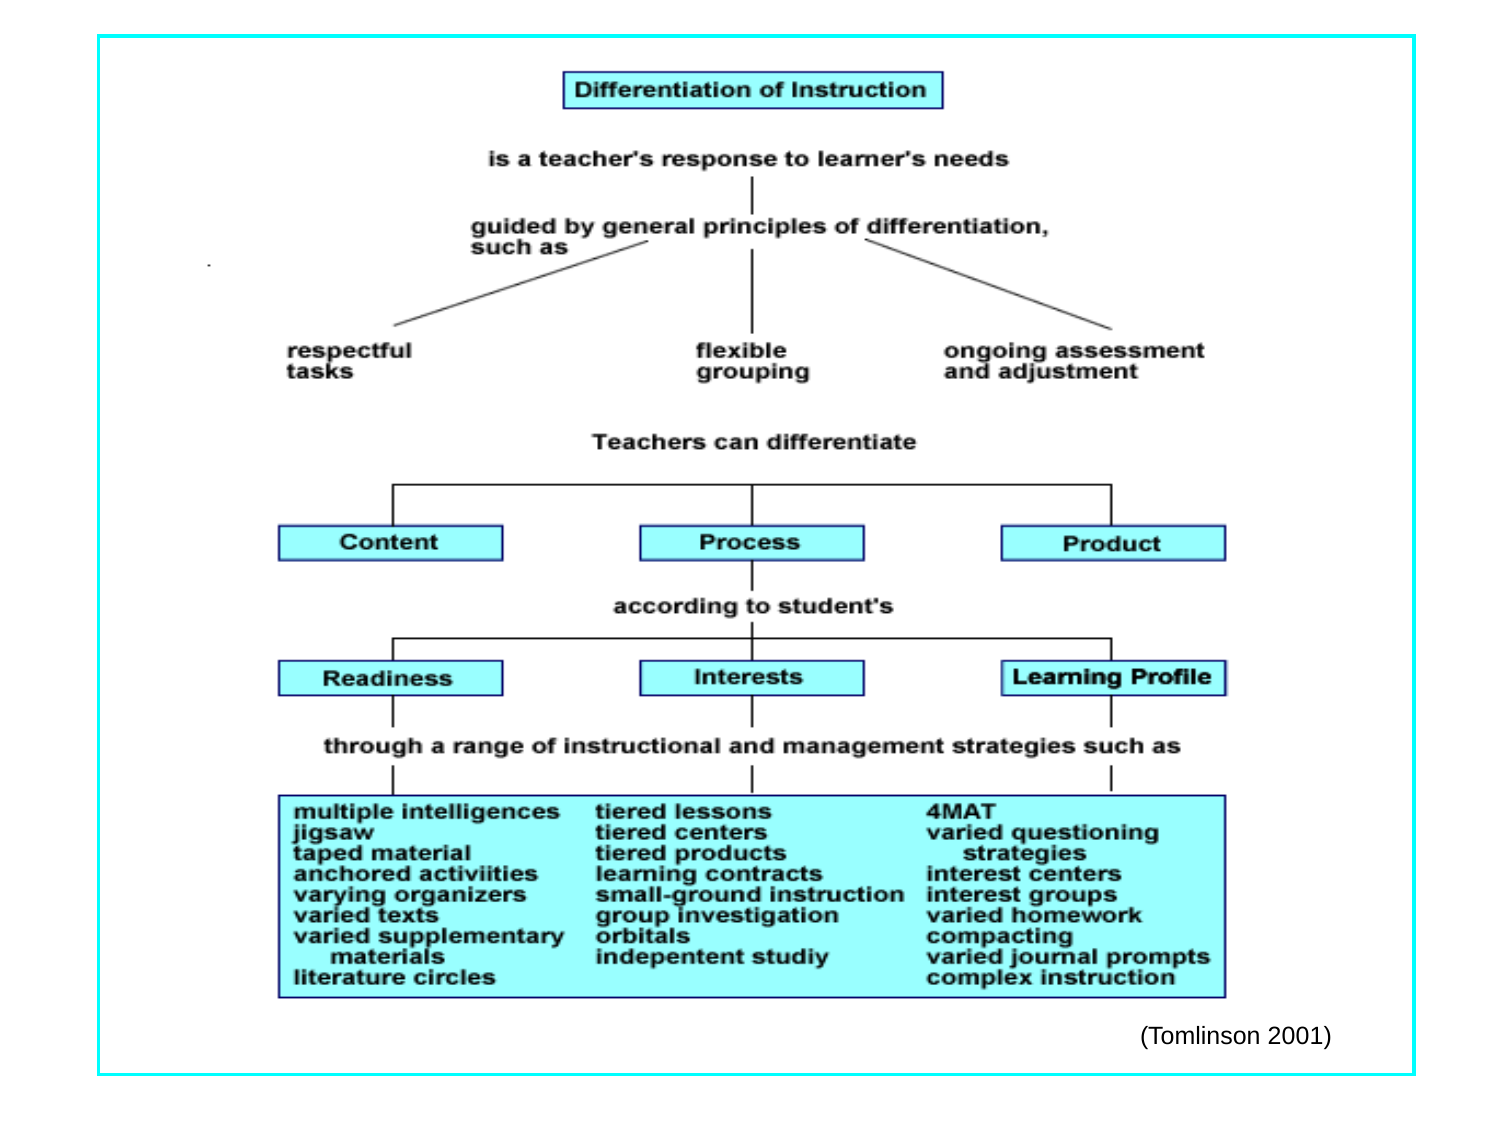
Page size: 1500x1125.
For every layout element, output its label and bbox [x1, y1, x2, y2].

list [99, 37, 1413, 1073]
